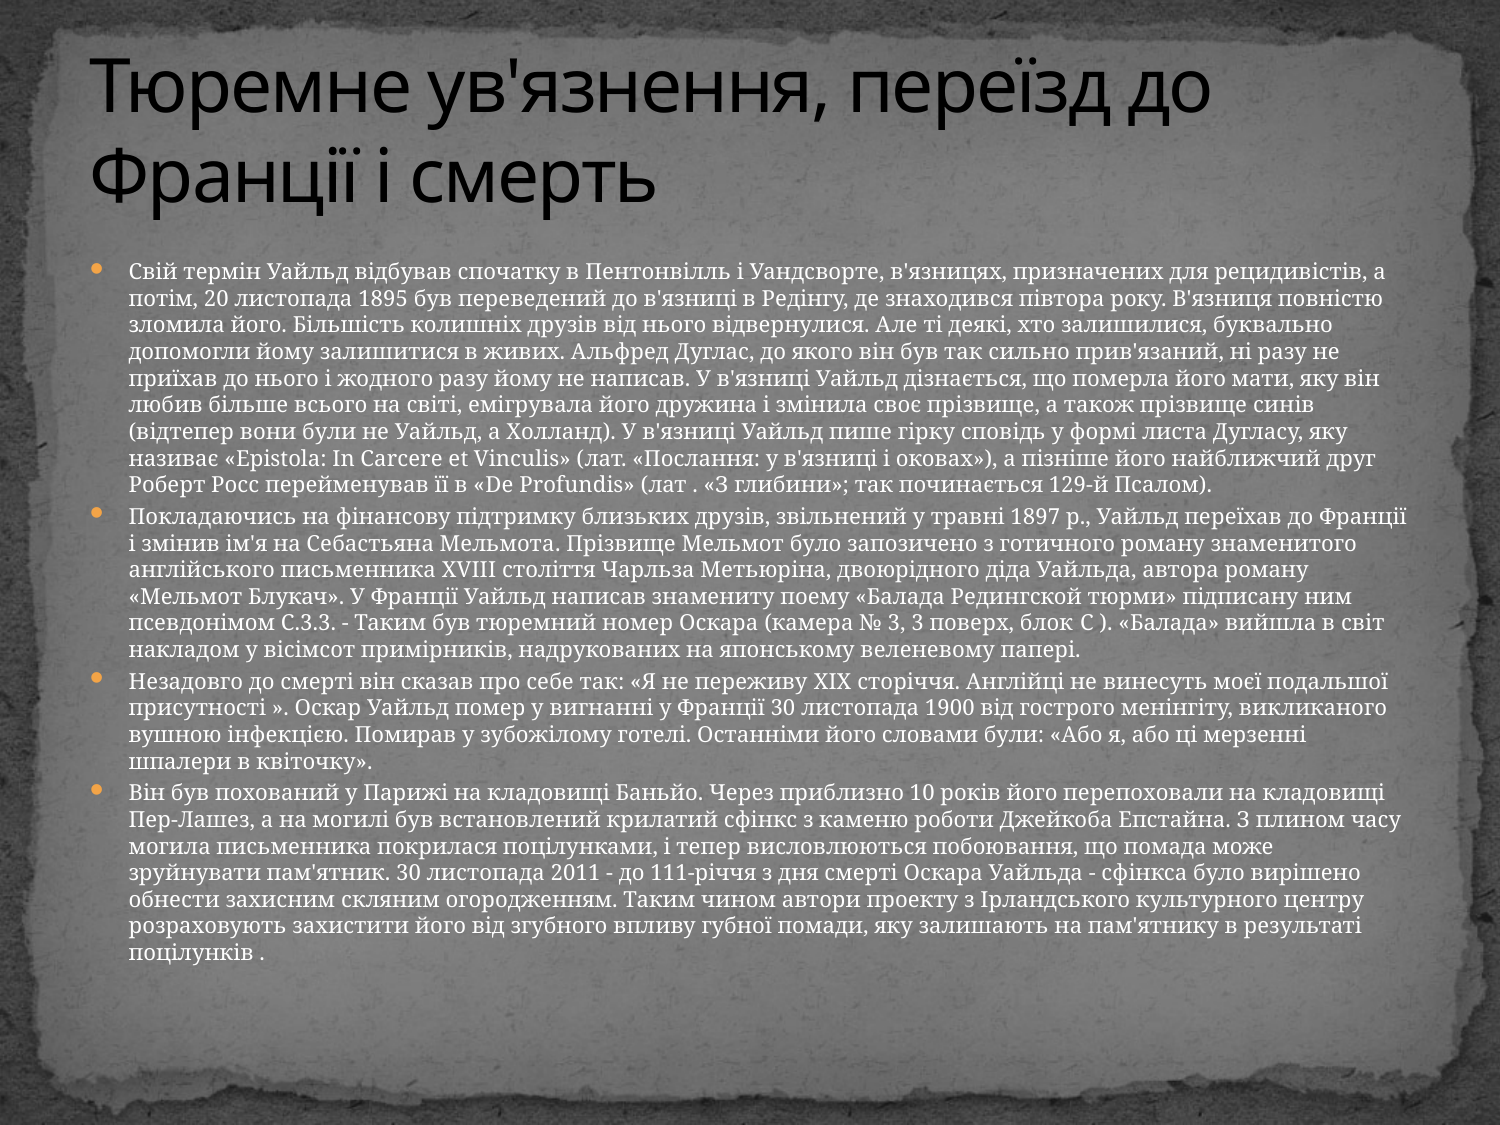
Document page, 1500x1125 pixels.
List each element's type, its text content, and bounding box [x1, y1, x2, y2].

title Тюремне ув'язнення, переїзд до Франції і смерть [74, 24, 1425, 225]
list Свій термін Уайльд відбував спочатку в Пентонвілль і Уандсворте, в'язницях, призначених для рецидивістів, а потім, 20 листопада 1895 був переведений до в'язниці в Редінгу, де знаходився півтора року. В'язниця повністю зломила його. Більшість колишніх друзів від нього відвернулися. Але ті деякі, хто залишилися, буквально допомогли йому залишитися в живих. Альфред Дуглас, до якого він був так сильно прив'язаний, ні разу не приїхав до нього і жодного разу йому не написав. У в'язниці Уайльд дізнається, що померла його мати, яку він любив більше всього на світі, емігрувала його дружина і змінила своє прізвище, а також прізвище синів (відтепер вони були не Уайльд, а Холланд). У в'язниці Уайльд пише гірку сповідь у формі листа Дугласу, яку називає «Epistola: In Carcere et Vinculis» (лат. «Послання: у в'язниці і оковах»), а пізніше його найближчий друг Роберт Росс перейменував її в «De Profundis» (лат . «З глибини»; так починається 129-й Псалом). Покладаючись на фінансову підтримку близьких друзів, звільнений у травні 1897 р., Уайльд переїхав до Франції і змінив ім'я на Себастьяна Мельмота. Прізвище Мельмот було запозичено з готичного роману знаменитого англійського письменника XVIII століття Чарльза Метьюріна, двоюрідного діда Уайльда, автора роману «Мельмот Блукач». У Франції Уайльд написав знамениту поему «Балада Редингской тюрми» підписану ним псевдонімом С.3.3. - Таким був тюремний номер Оскара (камера № 3, 3 поверх, блок C ). «Балада» вийшла в світ накладом у вісімсот примірників, надрукованих на японському веленевому папері. Незадовго до смерті він сказав про себе так: «Я не переживу XIX сторіччя. Англійці не винесуть моєї подальшої присутності ». Оскар Уайльд помер у вигнанні у Франції 30 листопада 1900 від гострого менінгіту, викликаного вушною інфекцією. Помирав у зубожілому готелі. Останніми його словами були: «Або я, або ці мерзенні шпалери в квіточку». Він був похований у Парижі на кладовищі Баньйо. Через приблизно 10 років його перепоховали на кладовищі Пер-Лашез, а на могилі був встановлений крилатий сфінкс з каменю роботи Джейкоба Епстайна. З плином часу могила письменника покрилася поцілунками, і тепер висловлюються побоювання, що помада може зруйнувати пам'ятник. 30 листопада 2011 - до 111-річчя з дня смерті Оскара Уайльда - сфінкса було вирішено обнести захисним скляним огородженням. Таким чином автори проекту з Ірландського культурного центру розраховують захистити його від згубного впливу губної помади, яку залишають на пам'ятнику в результаті поцілунків . [75, 249, 1425, 1000]
